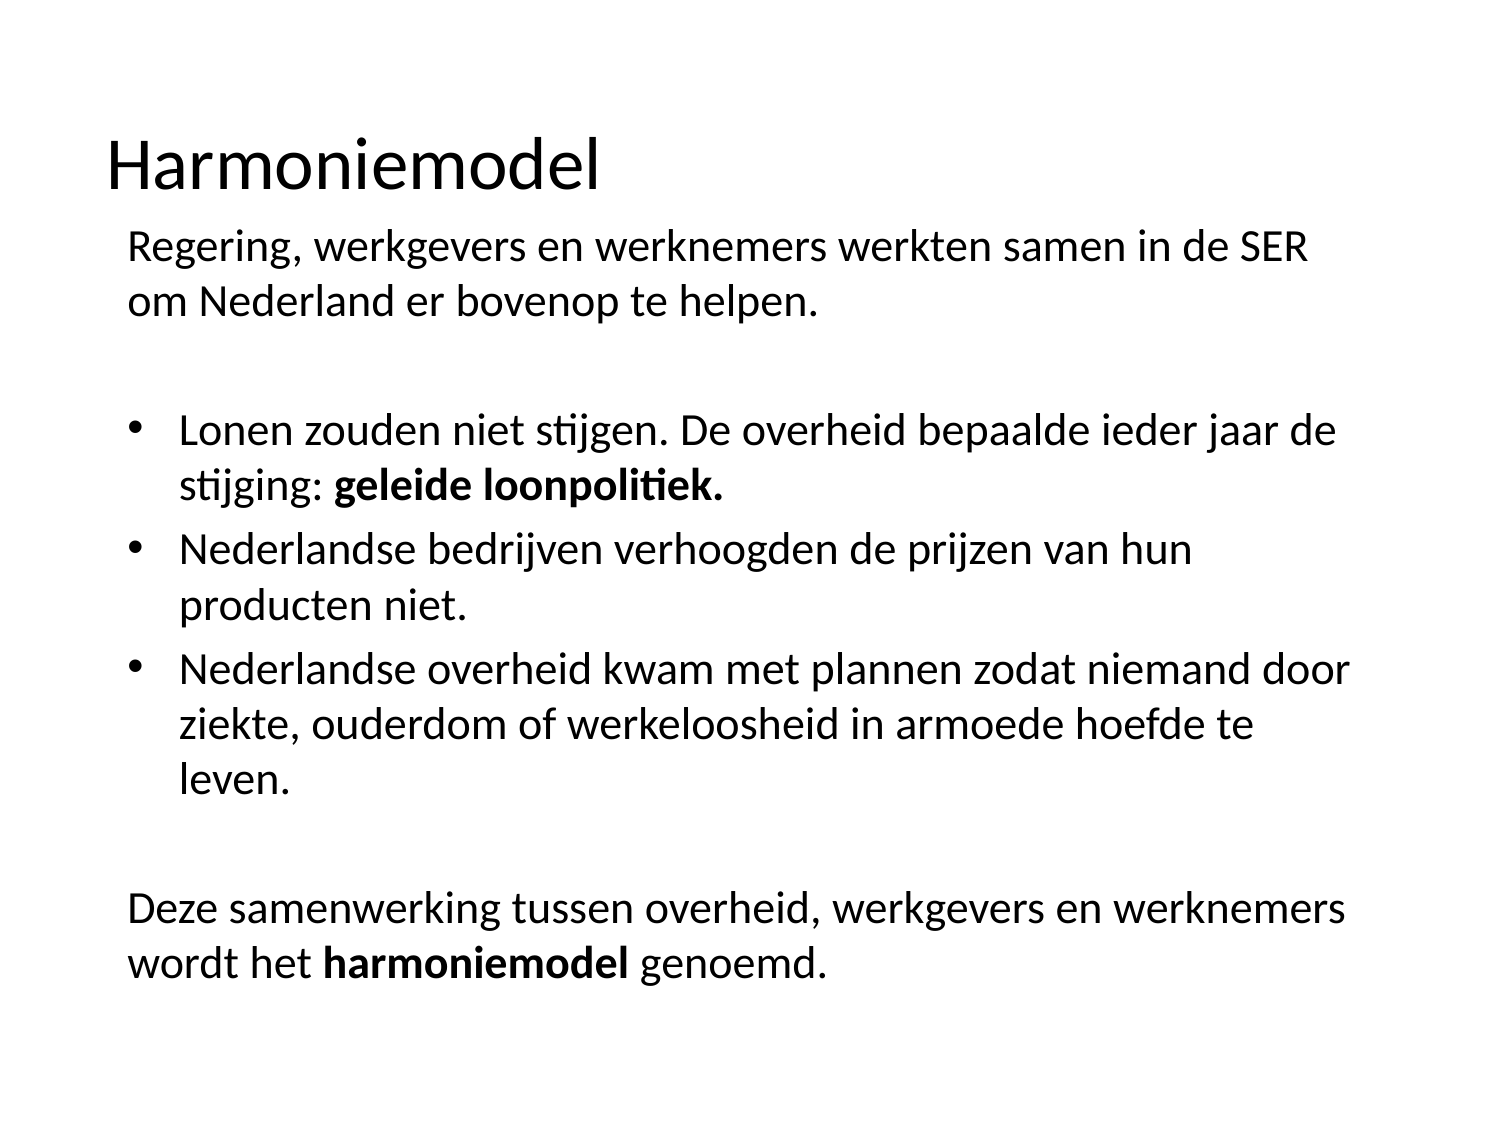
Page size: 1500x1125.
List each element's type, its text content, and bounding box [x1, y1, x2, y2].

title Harmoniemodel [29, 99, 680, 220]
list Regering, werkgevers en werknemers werkten samen in de SER om Nederland er bovenop te helpen. Lonen zouden niet stijgen. De overheid bepaalde ieder jaar de stijging: geleide loonpolitiek. Nederlandse bedrijven verhoogden de prijzen van hun producten niet. Nederlandse overheid kwam met plannen zodat niemand door ziekte, ouderdom of werkeloosheid in armoede hoefde te leven. Deze samenwerking tussen overheid, werkgevers en werknemers wordt het harmoniemodel genoemd. [112, 208, 1388, 1000]
